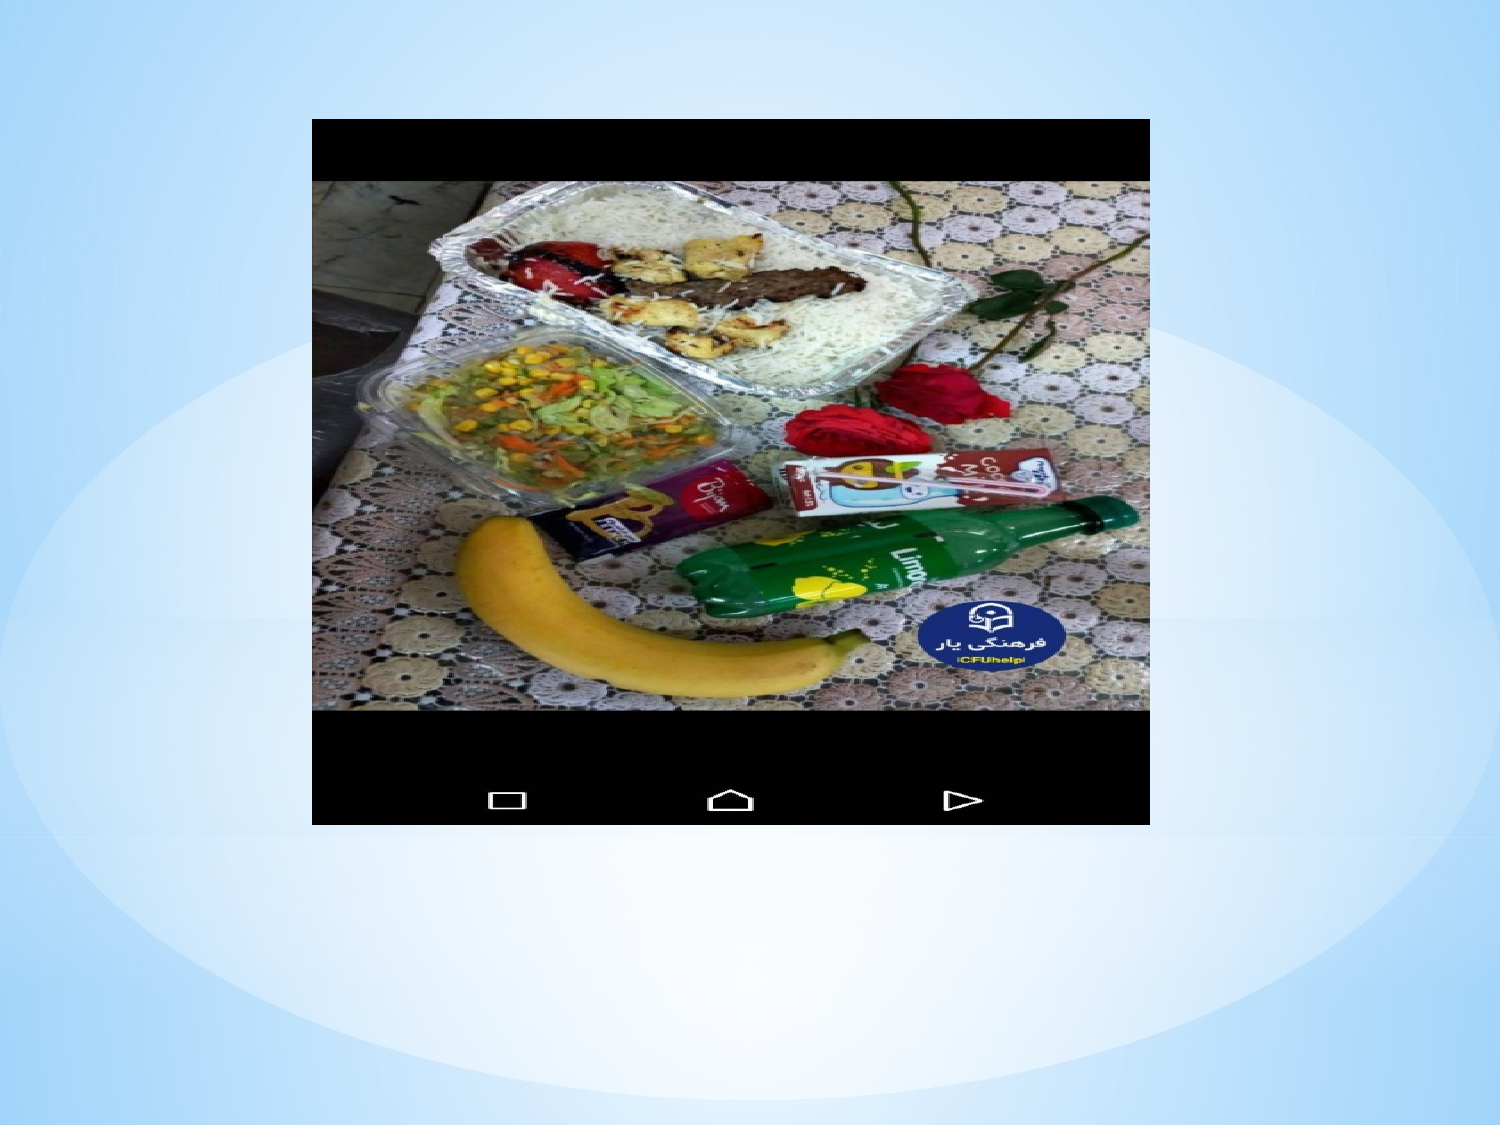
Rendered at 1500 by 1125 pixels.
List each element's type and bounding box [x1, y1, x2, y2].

list [312, 119, 1151, 826]
